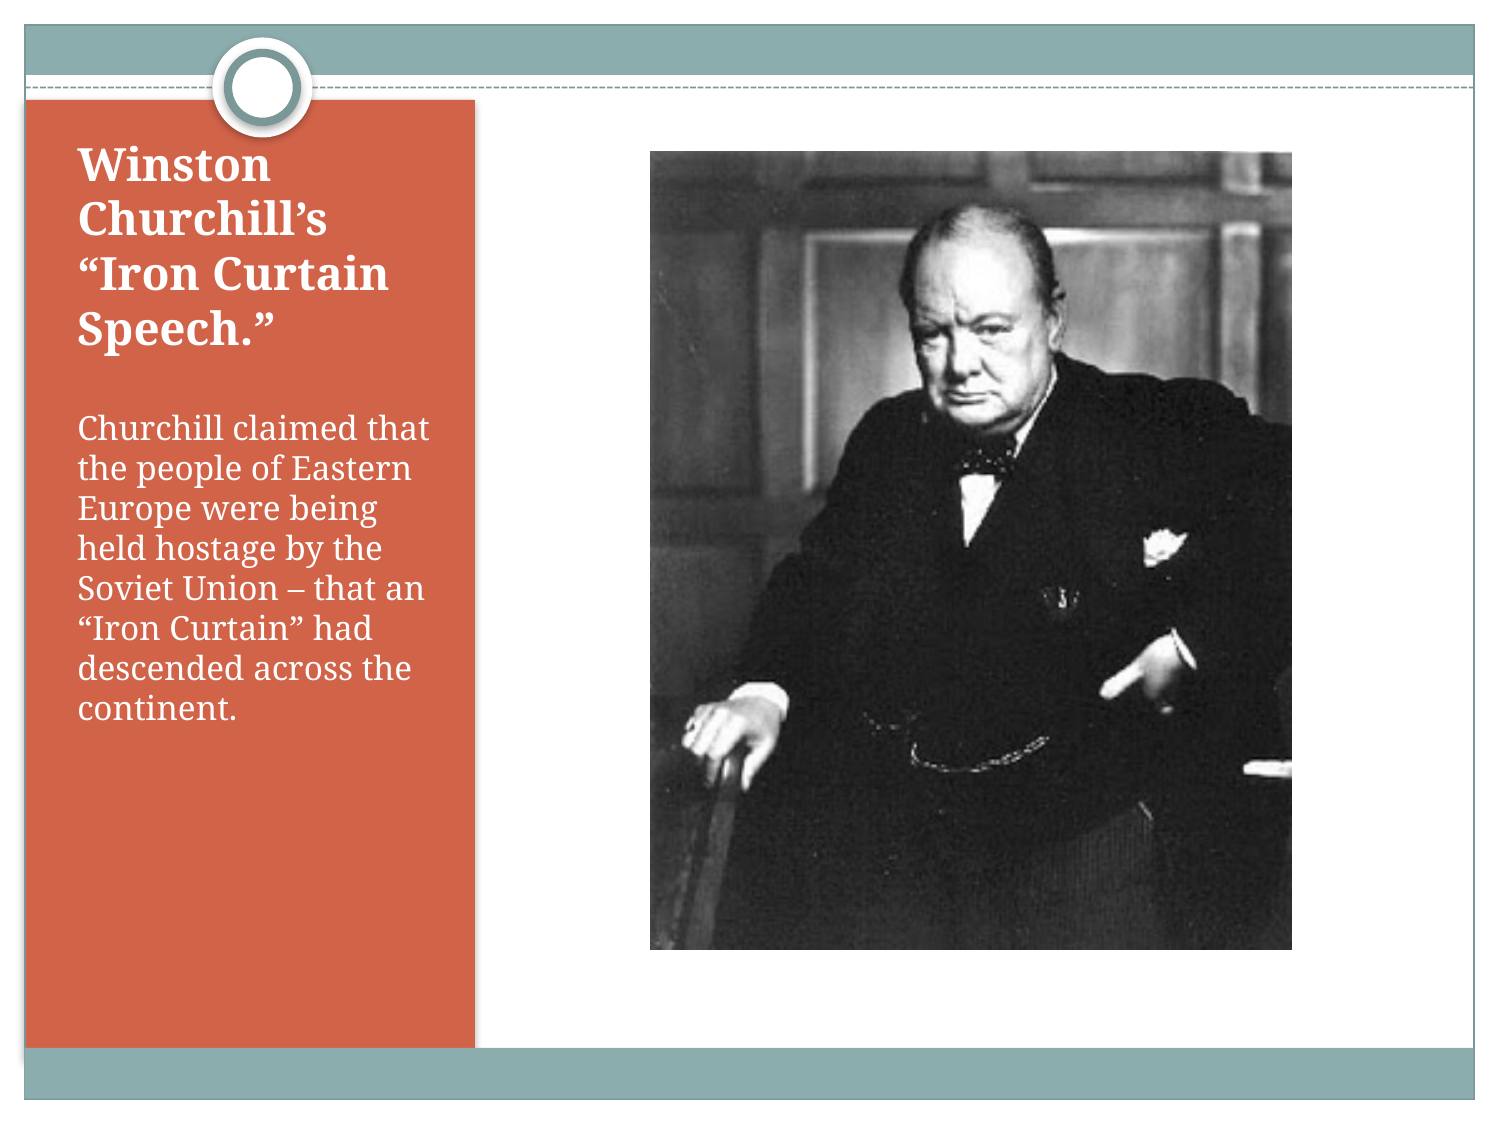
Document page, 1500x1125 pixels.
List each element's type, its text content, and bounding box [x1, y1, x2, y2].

title Winston Churchill’s “Iron Curtain Speech.” [62, 149, 450, 363]
list Churchill claimed that the people of Eastern Europe were being held hostage by the Soviet Union – that an “Iron Curtain” had descended across the continent. [62, 399, 450, 1005]
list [649, 151, 1292, 951]
